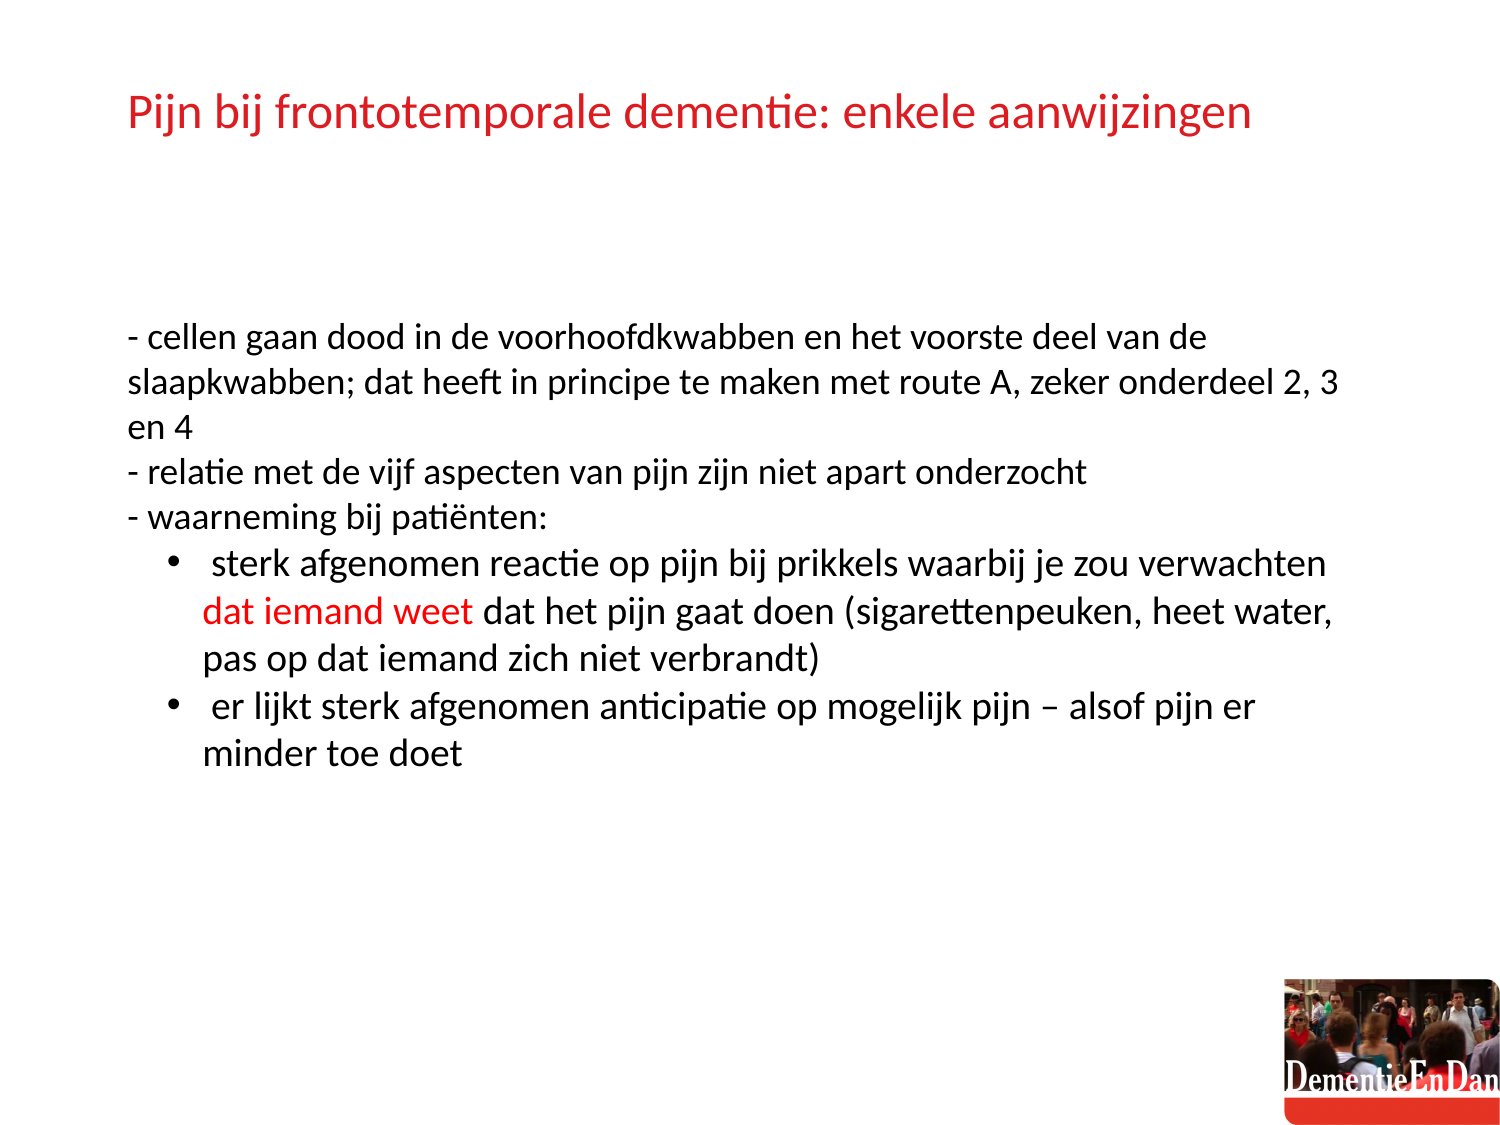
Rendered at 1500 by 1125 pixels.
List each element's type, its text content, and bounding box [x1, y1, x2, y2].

picture [1283, 979, 1500, 1125]
text_box Pijn bij frontotemporale dementie: enkele aanwijzingen [112, 71, 1400, 146]
text_box - cellen gaan dood in de voorhoofdkwabben en het voorste deel van de slaapkwabben; dat heeft in principe te maken met route A, zeker onderdeel 2, 3 en 4 - relatie met de vijf aspecten van pijn zijn niet apart onderzocht - waarneming bij patiënten: sterk afgenomen reactie op pijn bij prikkels waarbij je zou verwachten dat iemand weet dat het pijn gaat doen (sigarettenpeuken, heet water, pas op dat iemand zich niet verbrandt) er lijkt sterk afgenomen anticipatie op mogelijk pijn – alsof pijn er minder toe doet [112, 304, 1375, 783]
